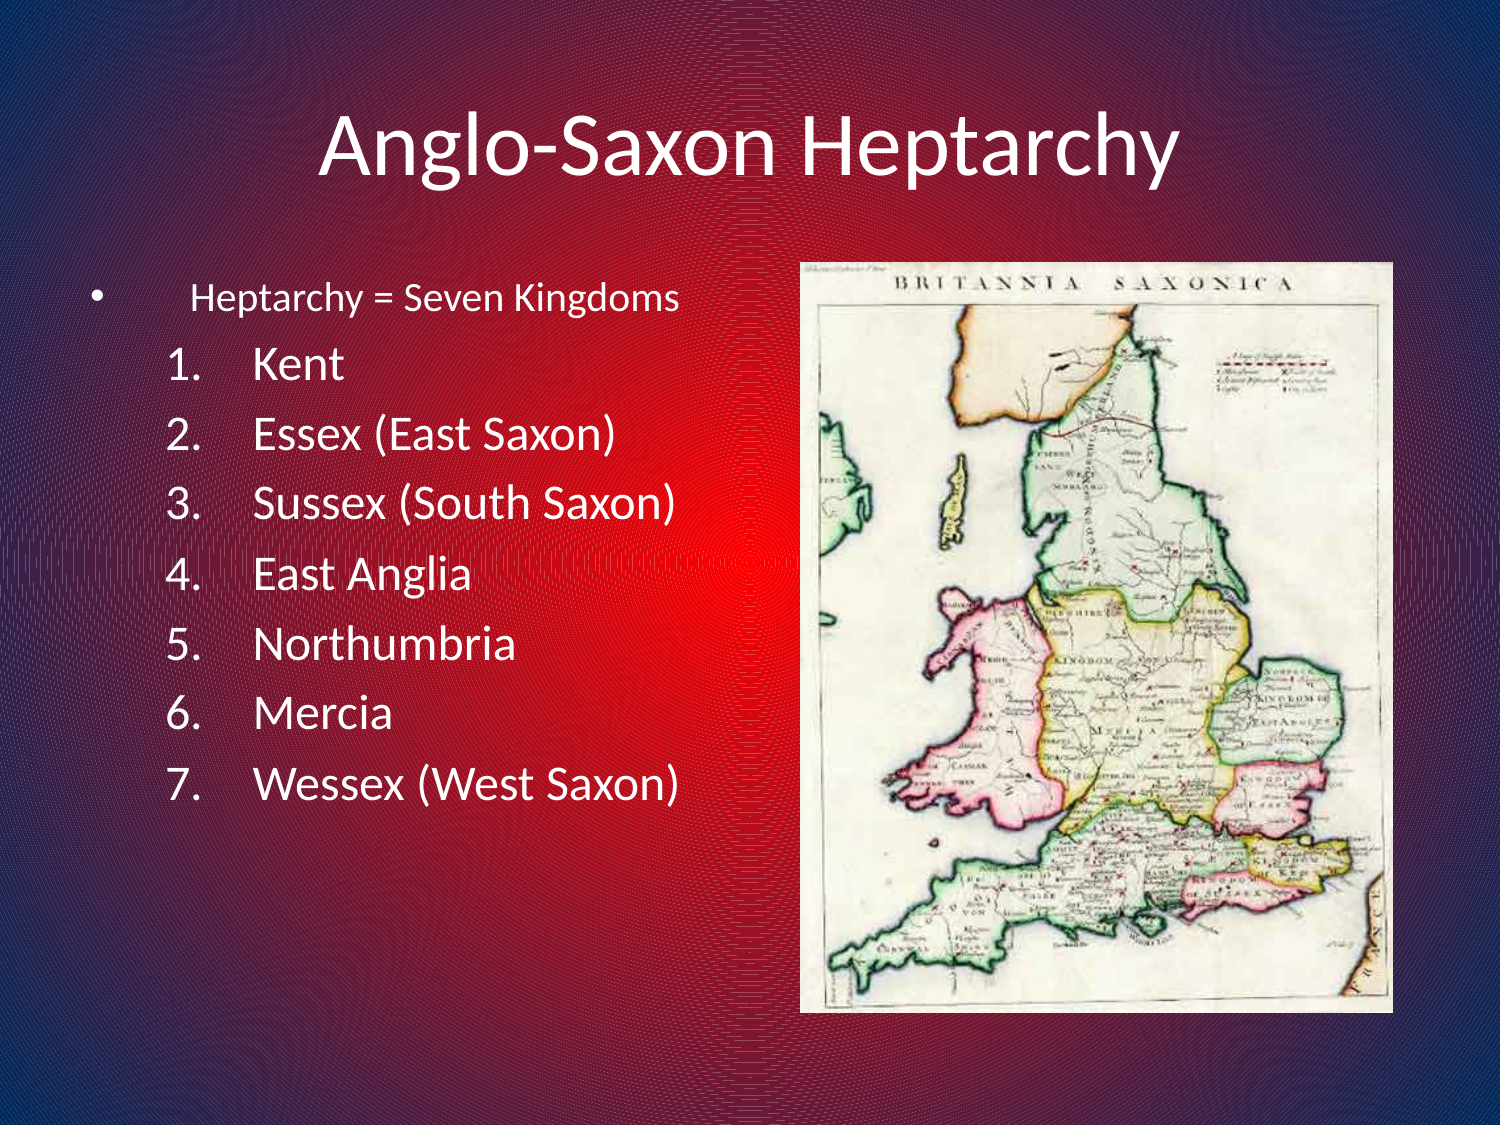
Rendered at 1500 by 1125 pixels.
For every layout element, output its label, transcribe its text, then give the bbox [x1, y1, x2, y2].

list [799, 261, 1394, 1013]
title Anglo-Saxon Heptarchy [75, 45, 1425, 233]
list Heptarchy = Seven Kingdoms Kent Essex (East Saxon) Sussex (South Saxon) East Anglia Northumbria Mercia Wessex (West Saxon) [75, 262, 738, 1005]
